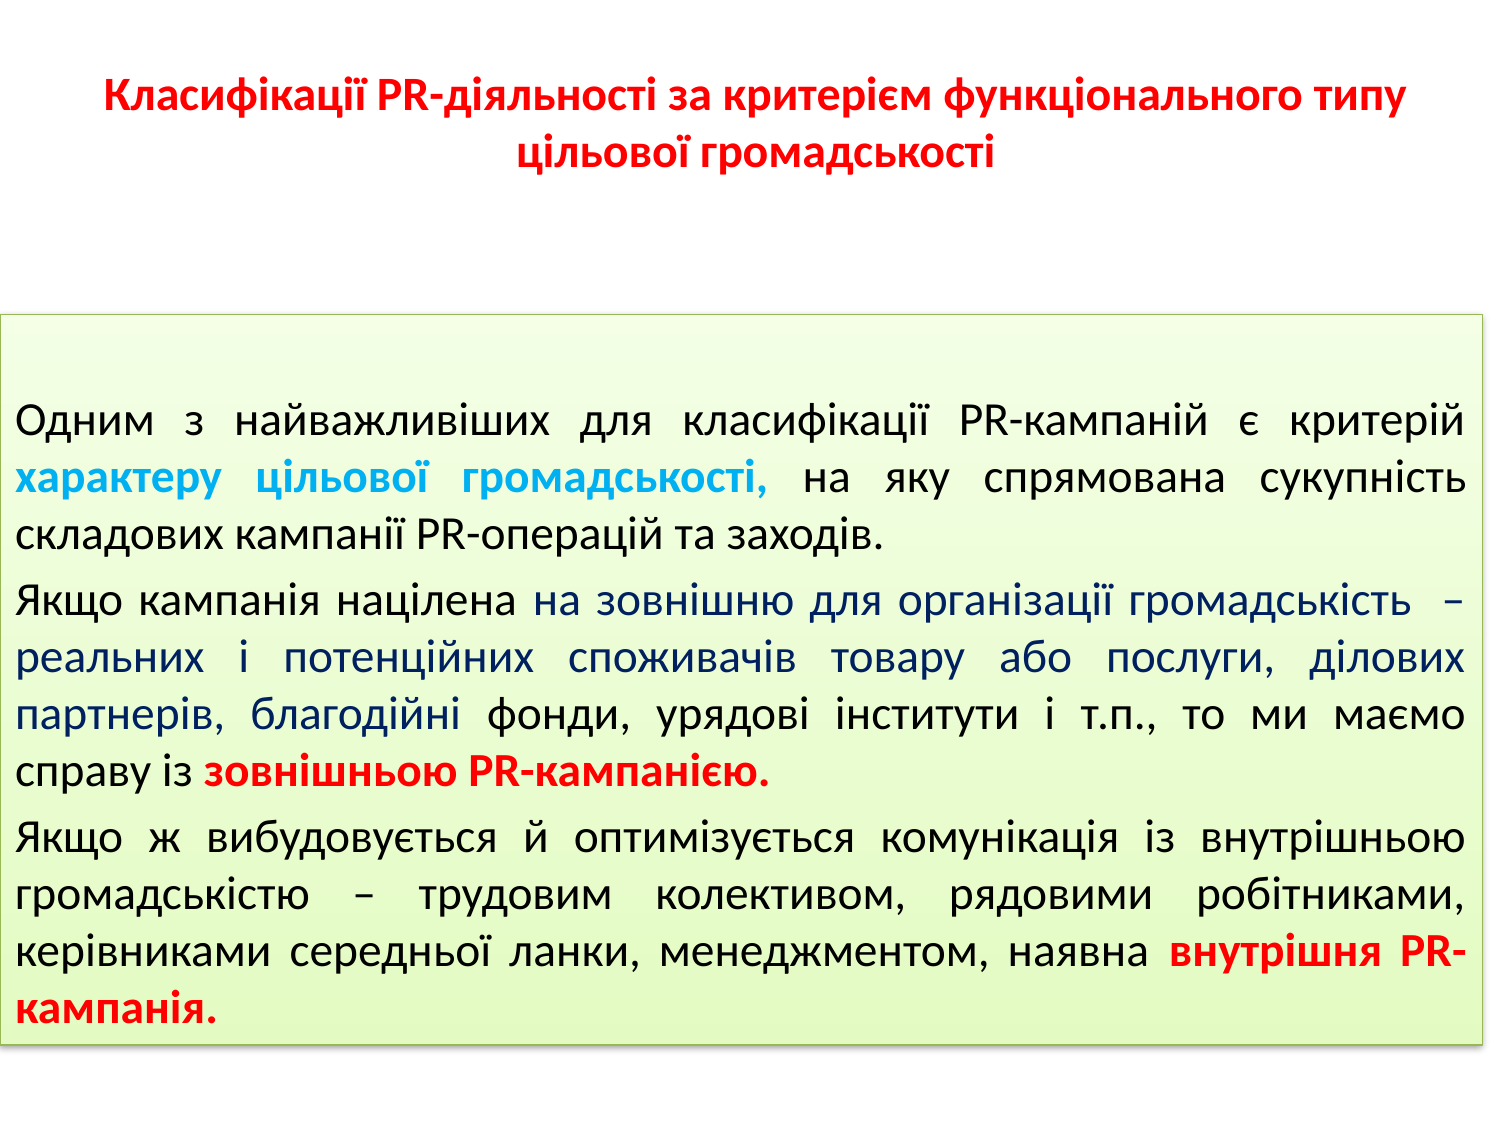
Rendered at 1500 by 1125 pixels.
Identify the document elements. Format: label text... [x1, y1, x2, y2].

title Класифікації PR-діяльності за критерієм функціонального типу цільової громадськості [80, 54, 1431, 243]
text_box [112, 282, 1400, 432]
list Одним з найважливіших для класифікації PR-кампаній є критерій характеру цільової громадськості, на яку спрямована сукупність складових кампанії PR-операцій та заходів. Якщо кампанія націлена на зовнішню для організації громадськість – реальних і потенційних споживачів товару або послуги, ділових партнерів, благодійні фонди, урядові інститути і т.п., то ми маємо справу із зовнішньою PR-кампанією. Якщо ж вибудовується й оптимізується комунікація із внутрішньою громадськістю – трудовим колективом, рядовими робітниками, керівниками середньої ланки, менеджментом, наявна внутрішня PR-кампанія. [0, 314, 1483, 1046]
